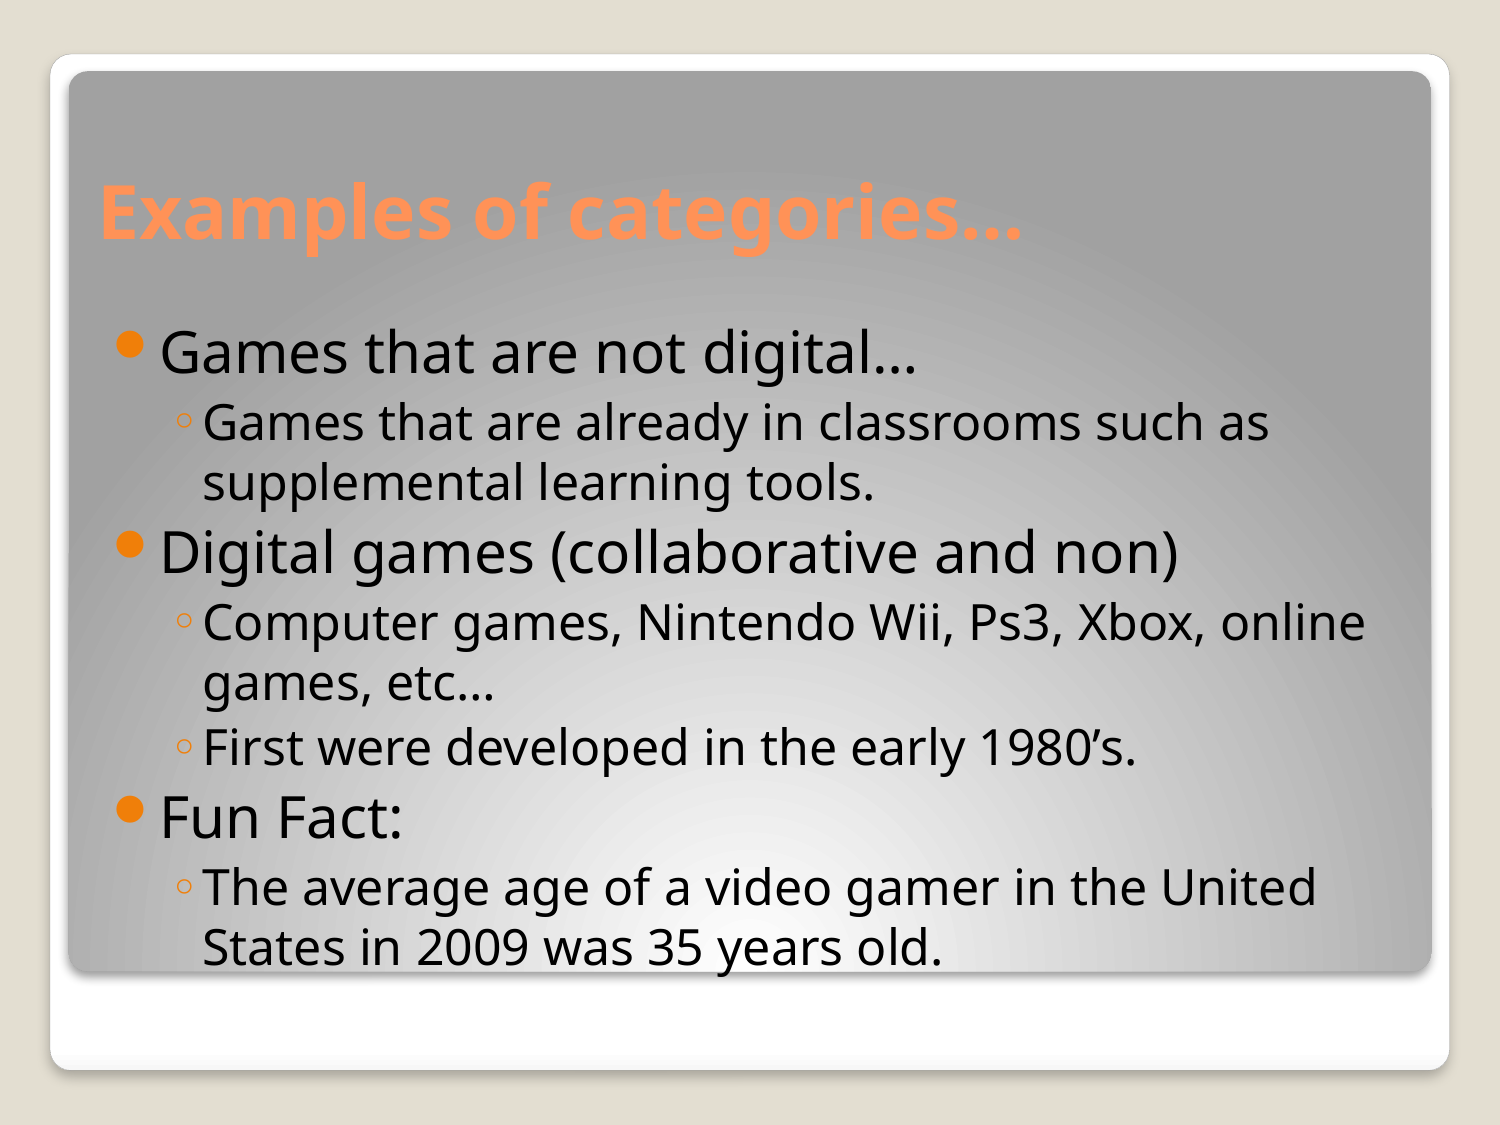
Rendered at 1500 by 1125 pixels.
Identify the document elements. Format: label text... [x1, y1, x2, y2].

list Games that are not digital… Games that are already in classrooms such as supplemental learning tools. Digital games (collaborative and non) Computer games, Nintendo Wii, Ps3, Xbox, online games, etc… First were developed in the early 1980’s. Fun Fact: The average age of a video gamer in the United States in 2009 was 35 years old. [82, 299, 1425, 987]
title Examples of categories… [82, 90, 1425, 263]
